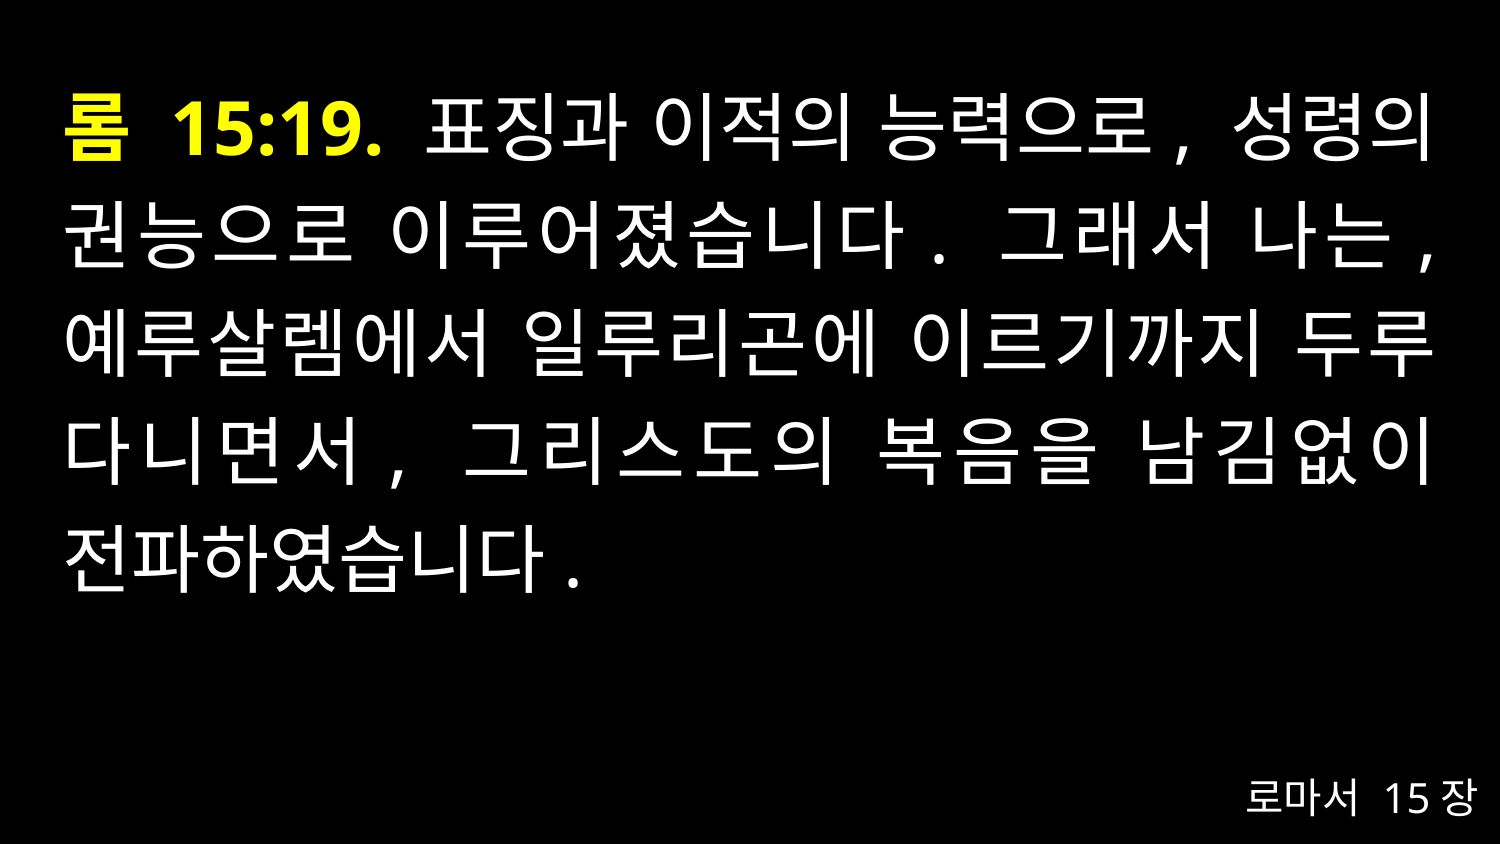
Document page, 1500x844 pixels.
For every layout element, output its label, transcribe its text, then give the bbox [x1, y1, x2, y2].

title 롬 15:19. 표징과 이적의 능력으로, 성령의 권능으로 이루어졌습니다. 그래서 나는, 예루살렘에서 일루리곤에 이르기까지 두루 다니면서, 그리스도의 복음을 남김없이 전파하였습니다. [0, 0, 1500, 844]
subtitle 로마서 15장 [916, 770, 1500, 844]
